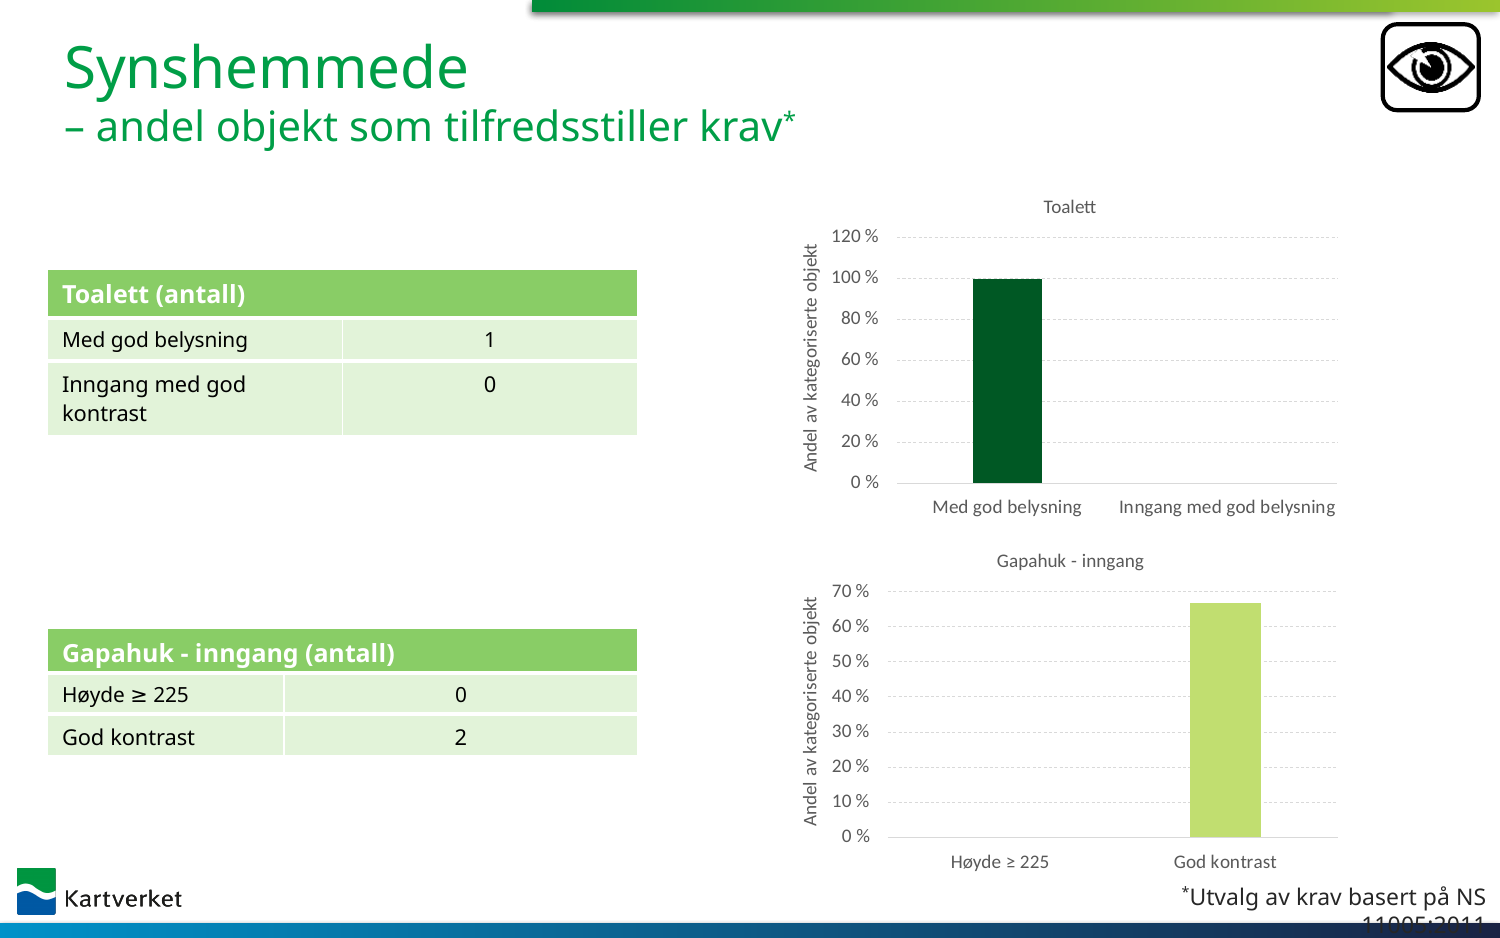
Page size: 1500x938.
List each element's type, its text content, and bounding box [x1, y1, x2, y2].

picture [791, 541, 1349, 880]
table_cell 0 [285, 675, 637, 712]
table_cell Høyde ≥ 225 [48, 675, 283, 712]
text_box *Utvalg av krav basert på NS 11005:2011 [1068, 873, 1500, 938]
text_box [1382, 24, 1480, 111]
table_cell 1 [343, 320, 637, 359]
table_header Toalett (antall) [48, 270, 637, 316]
table_header Gapahuk - inngang (antall) [48, 629, 637, 671]
picture [791, 187, 1348, 526]
table_cell 2 [285, 716, 637, 755]
table_cell Med god belysning [48, 320, 342, 359]
table_cell God kontrast [48, 716, 283, 755]
table_cell 0 [343, 363, 637, 435]
table_cell Inngang med god kontrast [48, 363, 342, 435]
text_box Synshemmede – andel objekt som tilfredsstiller krav* [49, 24, 1431, 158]
